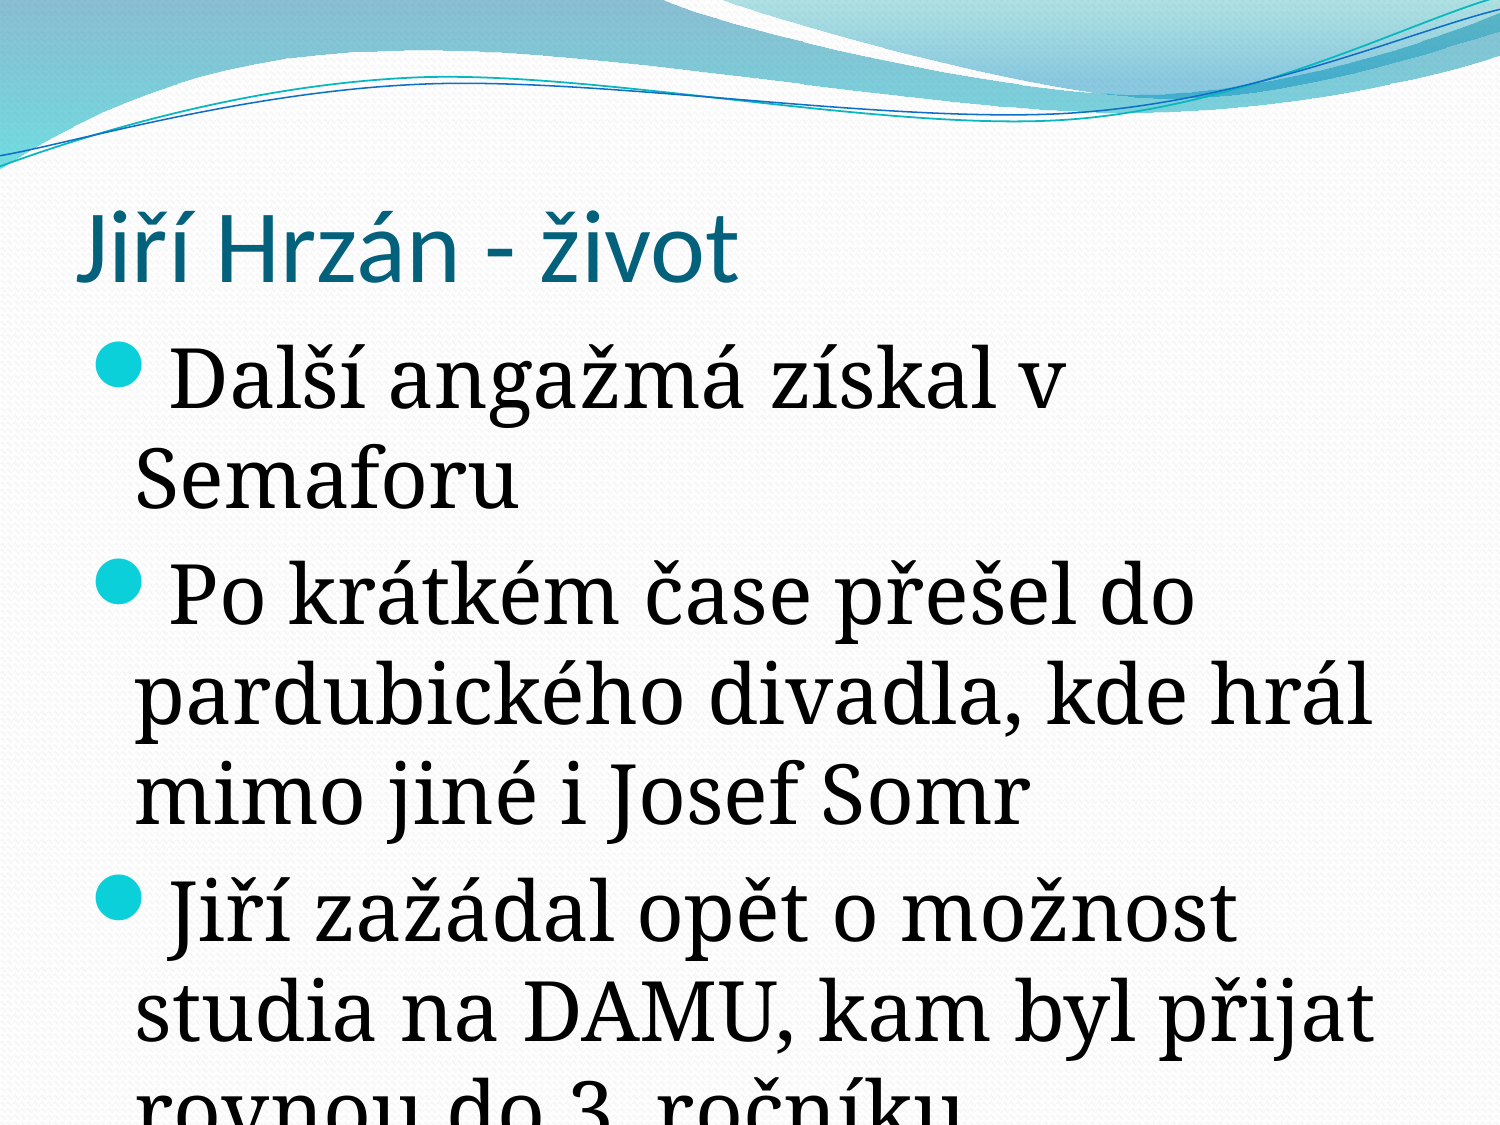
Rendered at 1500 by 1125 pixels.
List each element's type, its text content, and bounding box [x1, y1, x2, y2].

list Další angažmá získal v Semaforu Po krátkém čase přešel do pardubického divadla, kde hrál mimo jiné i Josef Somr Jiří zažádal opět o možnost studia na DAMU, kam byl přijat rovnou do 3. ročníku [75, 317, 1425, 1038]
title Jiří Hrzán - život [75, 115, 1425, 303]
